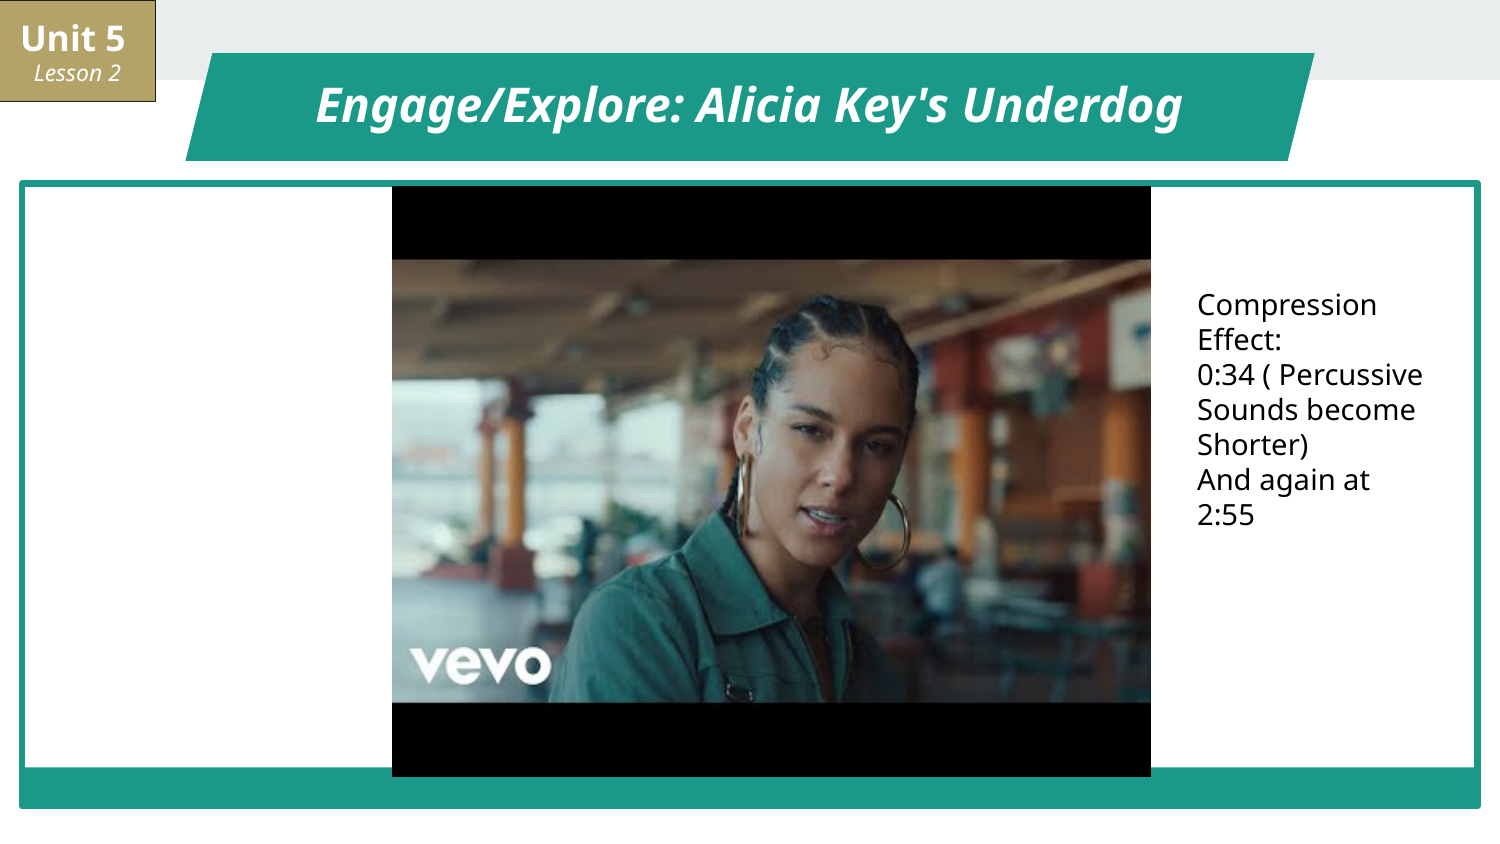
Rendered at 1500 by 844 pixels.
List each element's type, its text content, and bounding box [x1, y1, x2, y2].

picture [25, 186, 1475, 804]
text_box [185, 53, 1315, 161]
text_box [391, 185, 1153, 778]
text_box Unit 5 Lesson 2 [0, 0, 156, 102]
title Engage/Explore: Alicia Key's Underdog [221, 60, 1279, 155]
